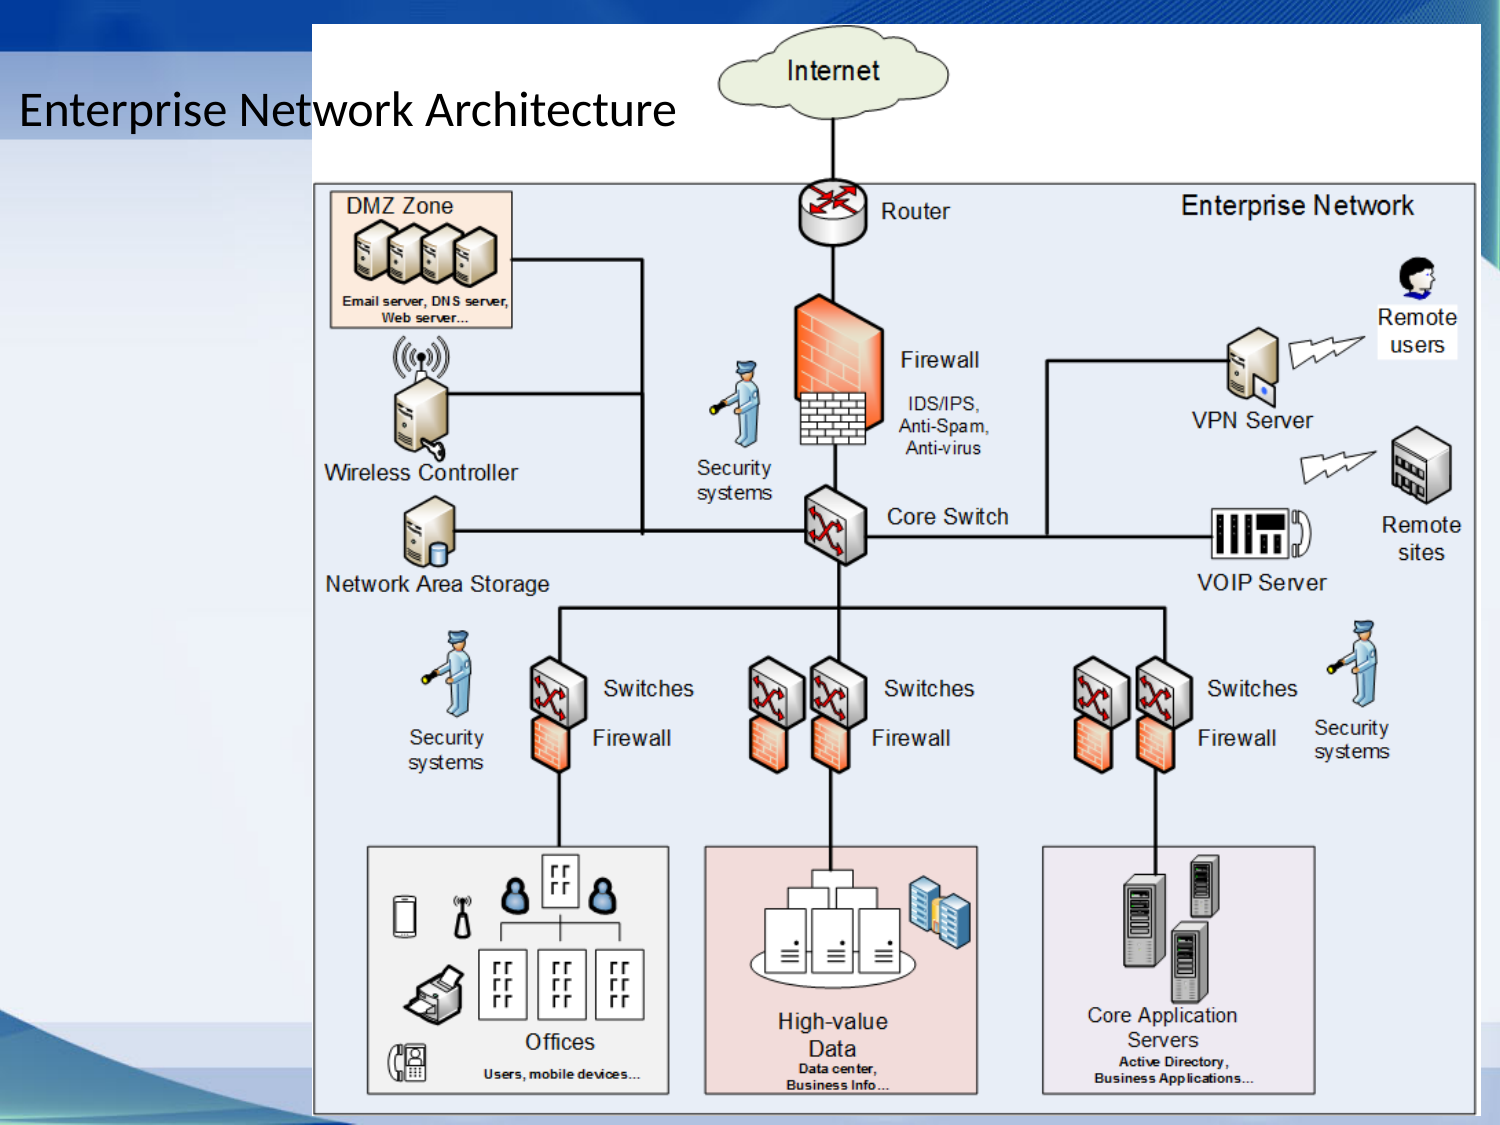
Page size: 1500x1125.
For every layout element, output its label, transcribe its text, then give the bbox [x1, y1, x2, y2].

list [312, 24, 1481, 1116]
title Enterprise Network Architecture [3, 37, 307, 175]
picture [0, 0, 1500, 1125]
